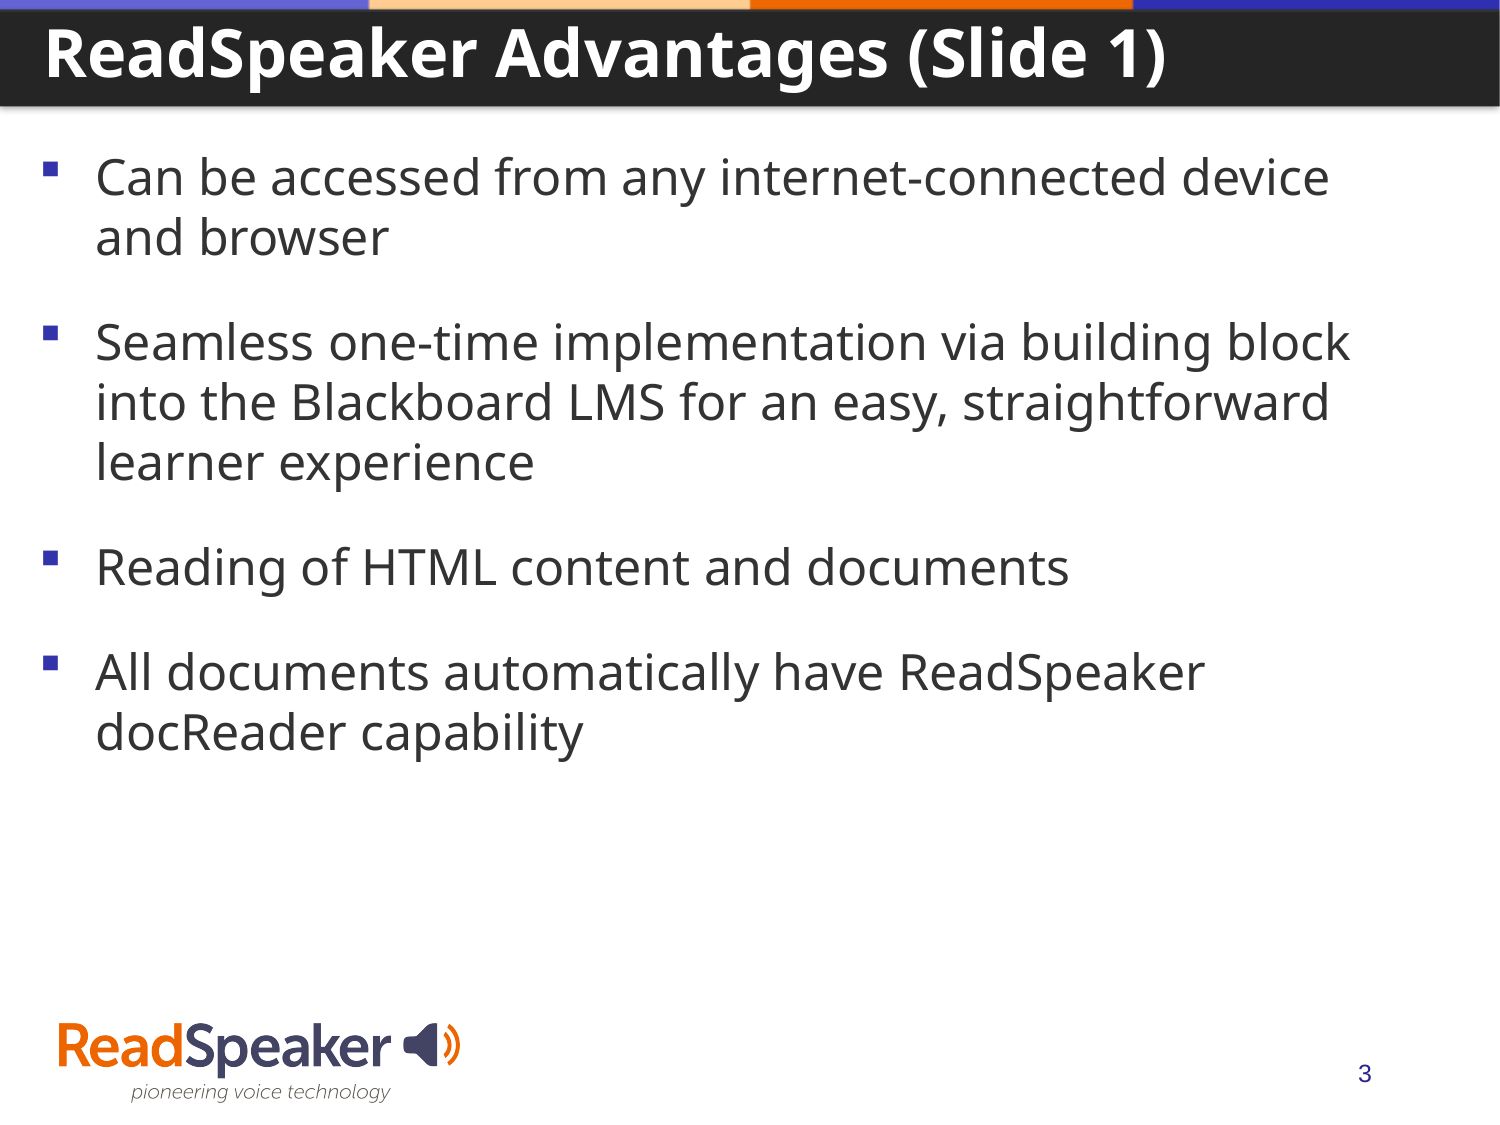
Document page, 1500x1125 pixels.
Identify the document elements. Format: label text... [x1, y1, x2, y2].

picture [0, 0, 1500, 12]
title ReadSpeaker Advantages (Slide 1) [43, 11, 1425, 106]
picture [59, 1023, 460, 1103]
slide_number 3 [1305, 1042, 1425, 1103]
list Can be accessed from any internet-connected device and browser Seamless one-time implementation via building block into the Blackboard LMS for an easy, straightforward learner experience Reading of HTML content and documents All documents automatically have ReadSpeaker docReader capability [39, 145, 1403, 1006]
